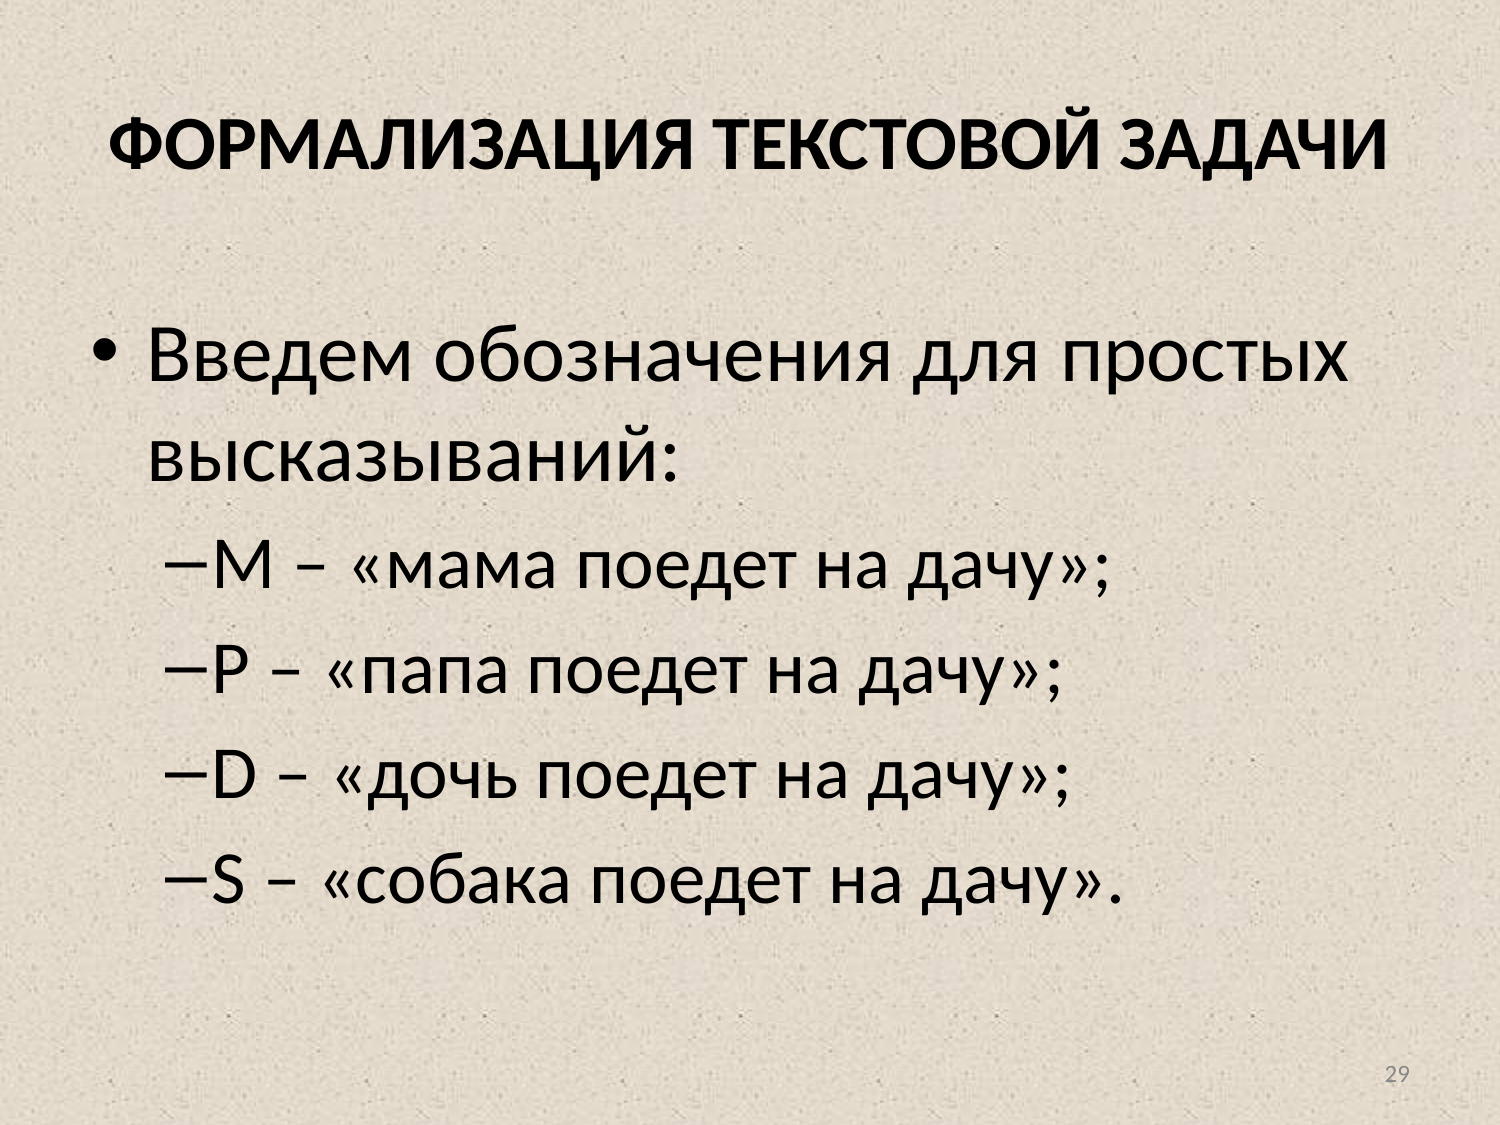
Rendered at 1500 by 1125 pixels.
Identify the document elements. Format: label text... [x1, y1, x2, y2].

list Введем обозначения для простых высказываний: M – «мама поедет на дачу»; P – «папа поедет на дачу»; D – «дочь поедет на дачу»; S – «собака поедет на дачу». [75, 290, 1425, 1034]
slide_number ‹#› [1074, 1042, 1425, 1103]
picture [0, 0, 1500, 1125]
title ФОРМАЛИЗАЦИЯ ТЕКСТОВОЙ ЗАДАЧИ [75, 45, 1425, 233]
